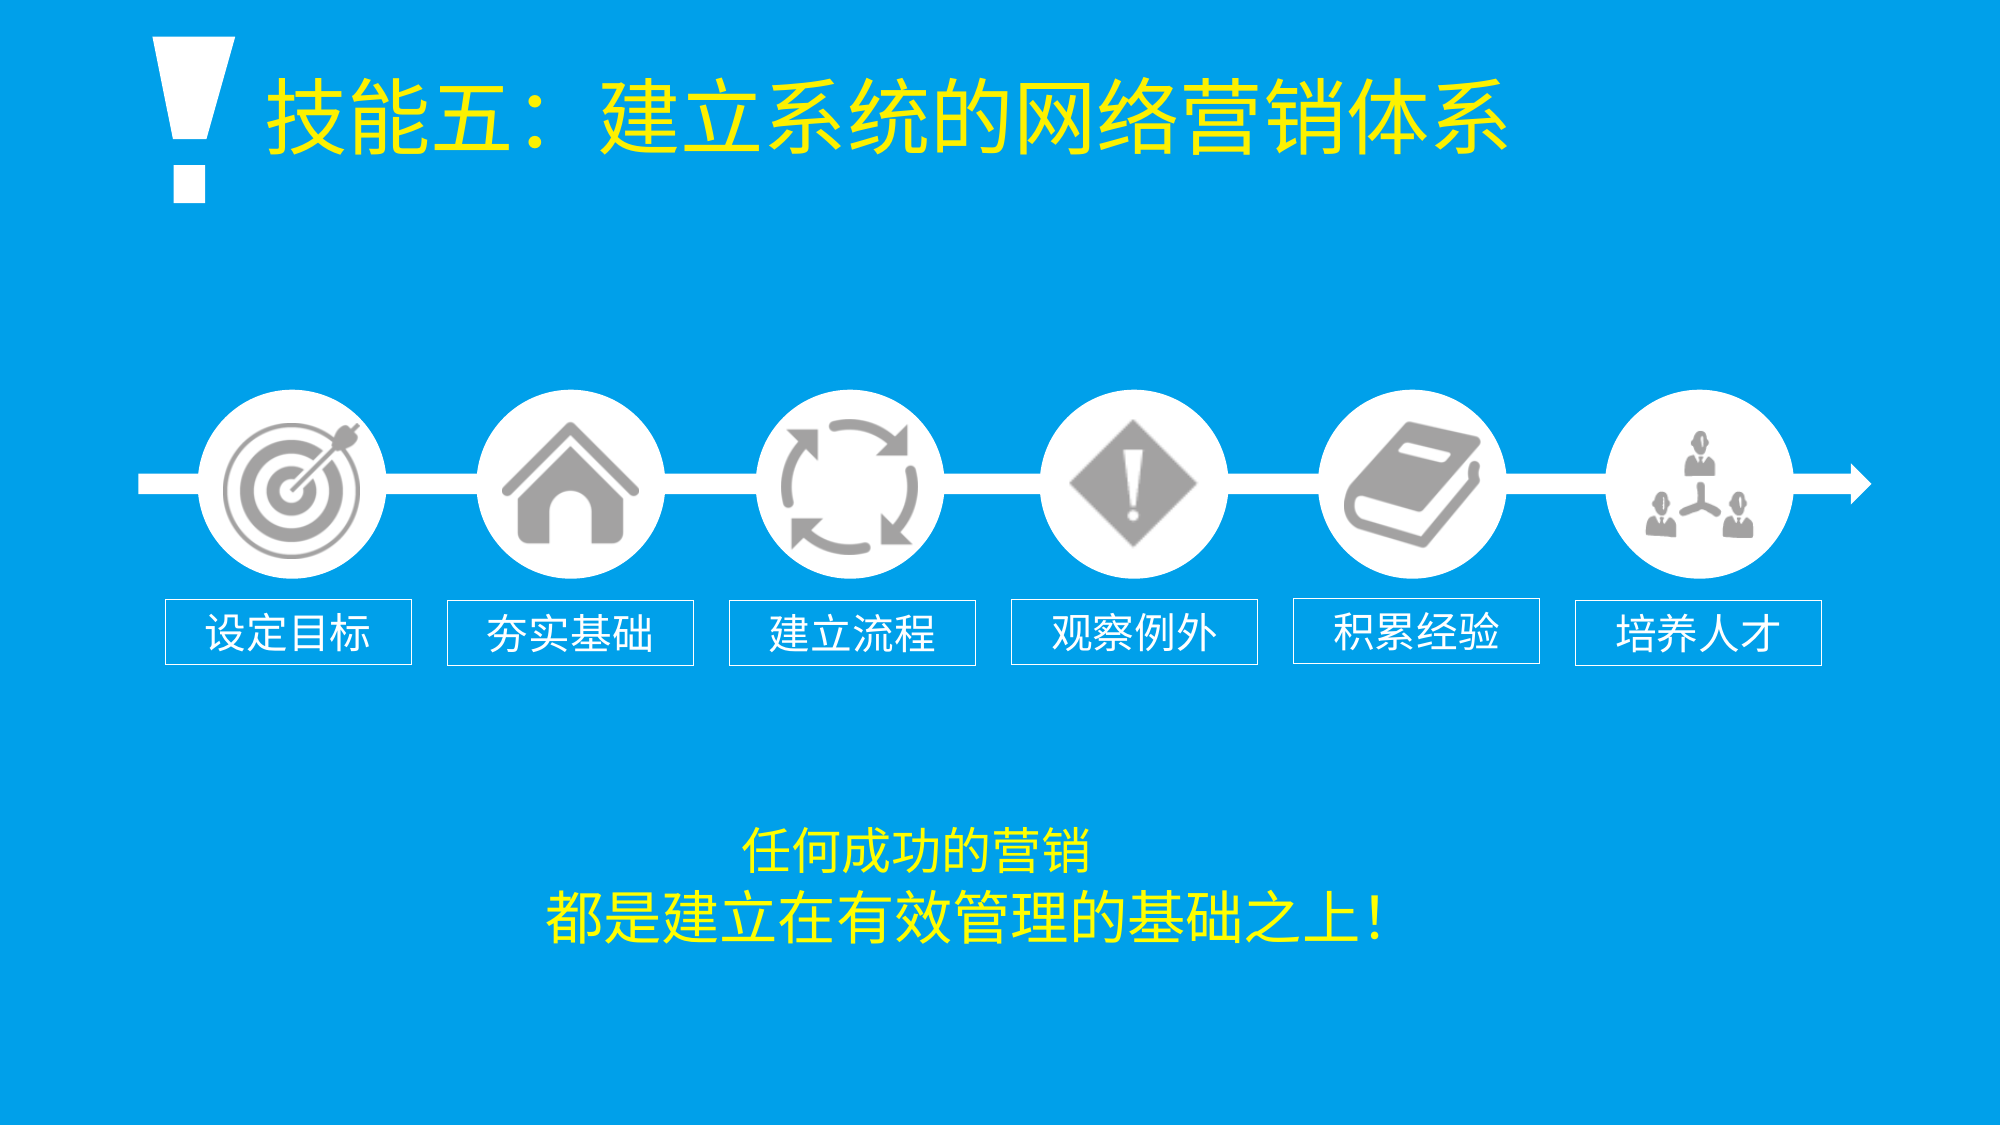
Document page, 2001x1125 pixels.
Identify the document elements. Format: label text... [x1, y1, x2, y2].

text_box 任何成功的营销 都是建立在有效管理的基础之上！ [530, 803, 1470, 959]
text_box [138, 389, 1872, 667]
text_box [152, 36, 1539, 204]
